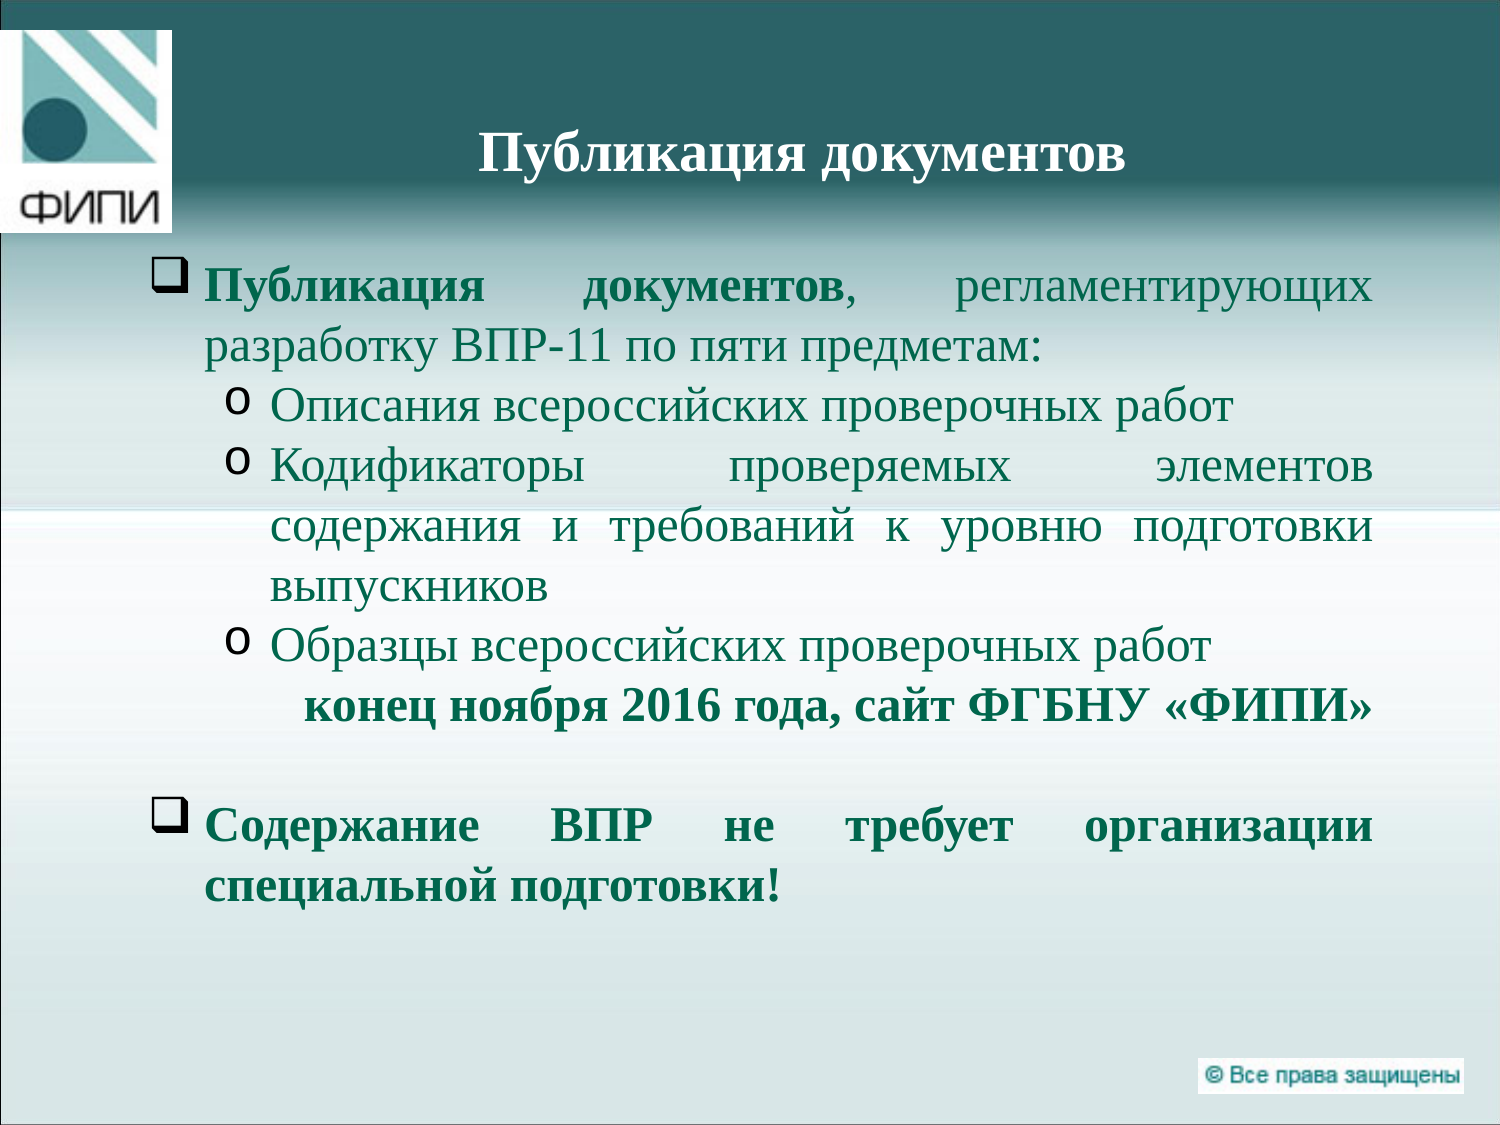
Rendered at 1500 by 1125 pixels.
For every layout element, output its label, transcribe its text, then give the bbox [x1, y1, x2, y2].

title Публикация документов [218, 54, 1403, 242]
picture [0, 0, 1500, 1125]
list Публикация документов, регламентирующих разработку ВПР-11 по пяти предметам: Описания всероссийских проверочных работ Кодификаторы проверяемых элементов содержания и требований к уровню подготовки выпускников Образцы всероссийских проверочных работ конец ноября 2016 года, сайт ФГБНУ «ФИПИ» Содержание ВПР не требует организации специальной подготовки! [76, 243, 1389, 1048]
